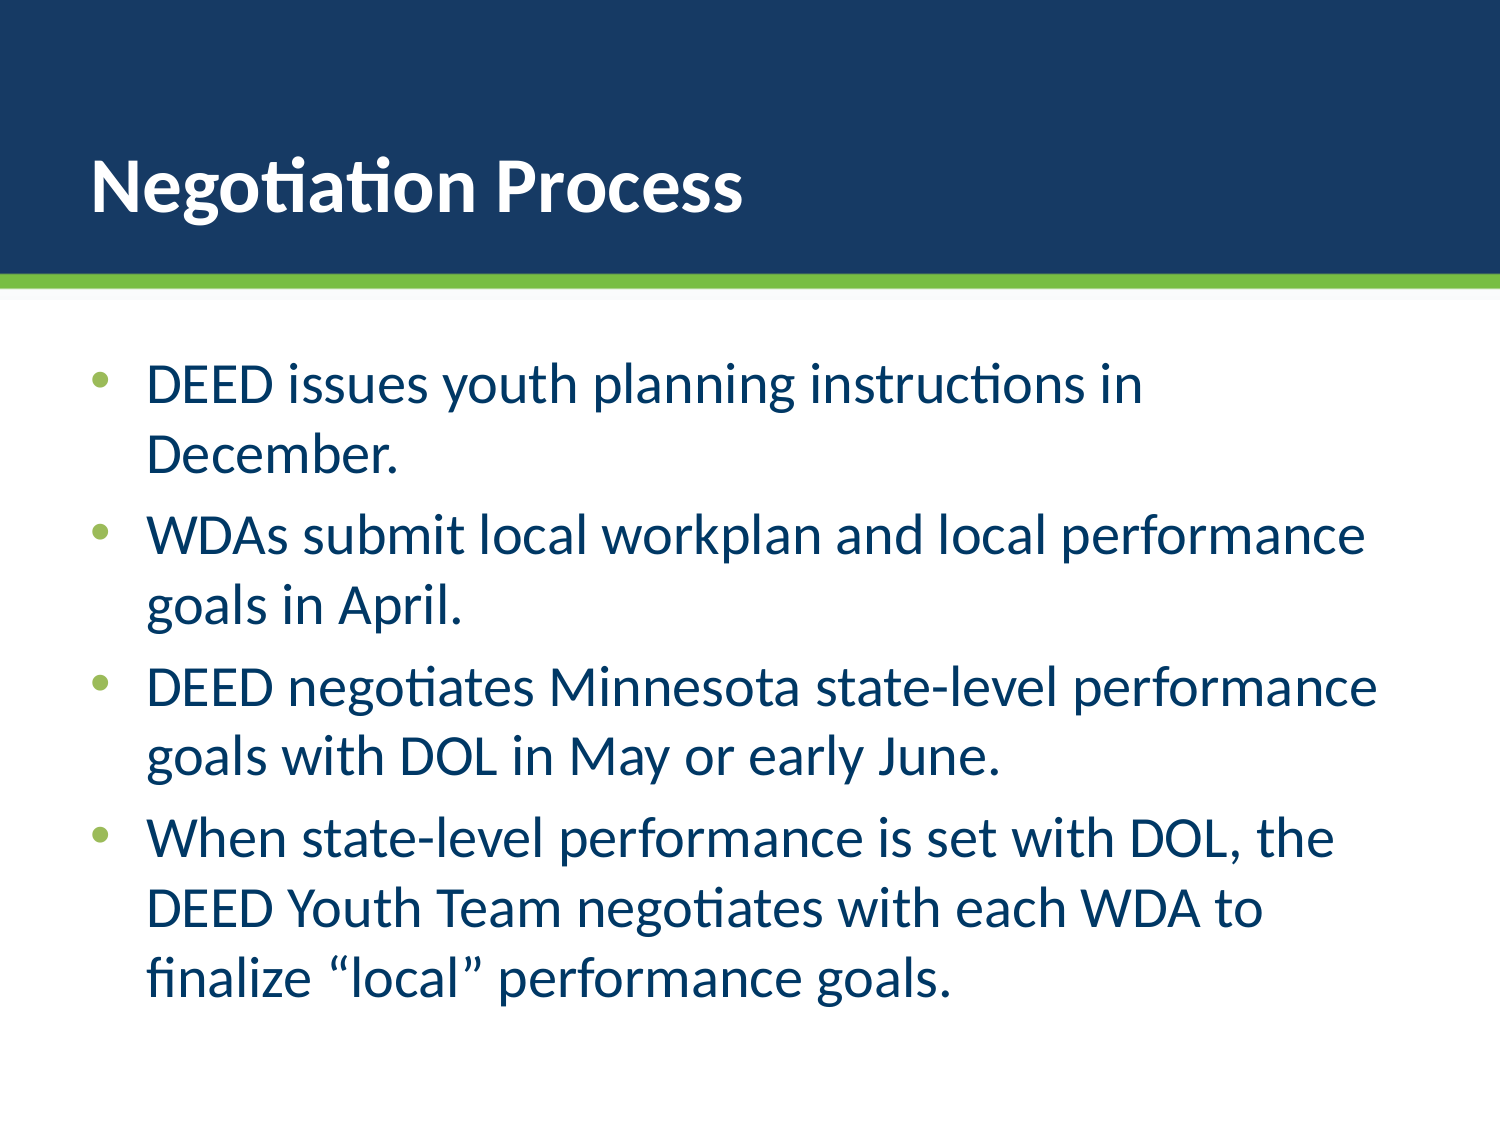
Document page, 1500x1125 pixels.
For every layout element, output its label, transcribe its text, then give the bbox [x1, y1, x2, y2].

picture [0, 0, 1500, 300]
title Negotiation Process [75, 99, 1425, 263]
list DEED issues youth planning instructions in December. WDAs submit local workplan and local performance goals in April. DEED negotiates Minnesota state-level performance goals with DOL in May or early June. When state-level performance is set with DOL, the DEED Youth Team negotiates with each WDA to finalize “local” performance goals. [75, 337, 1425, 1125]
